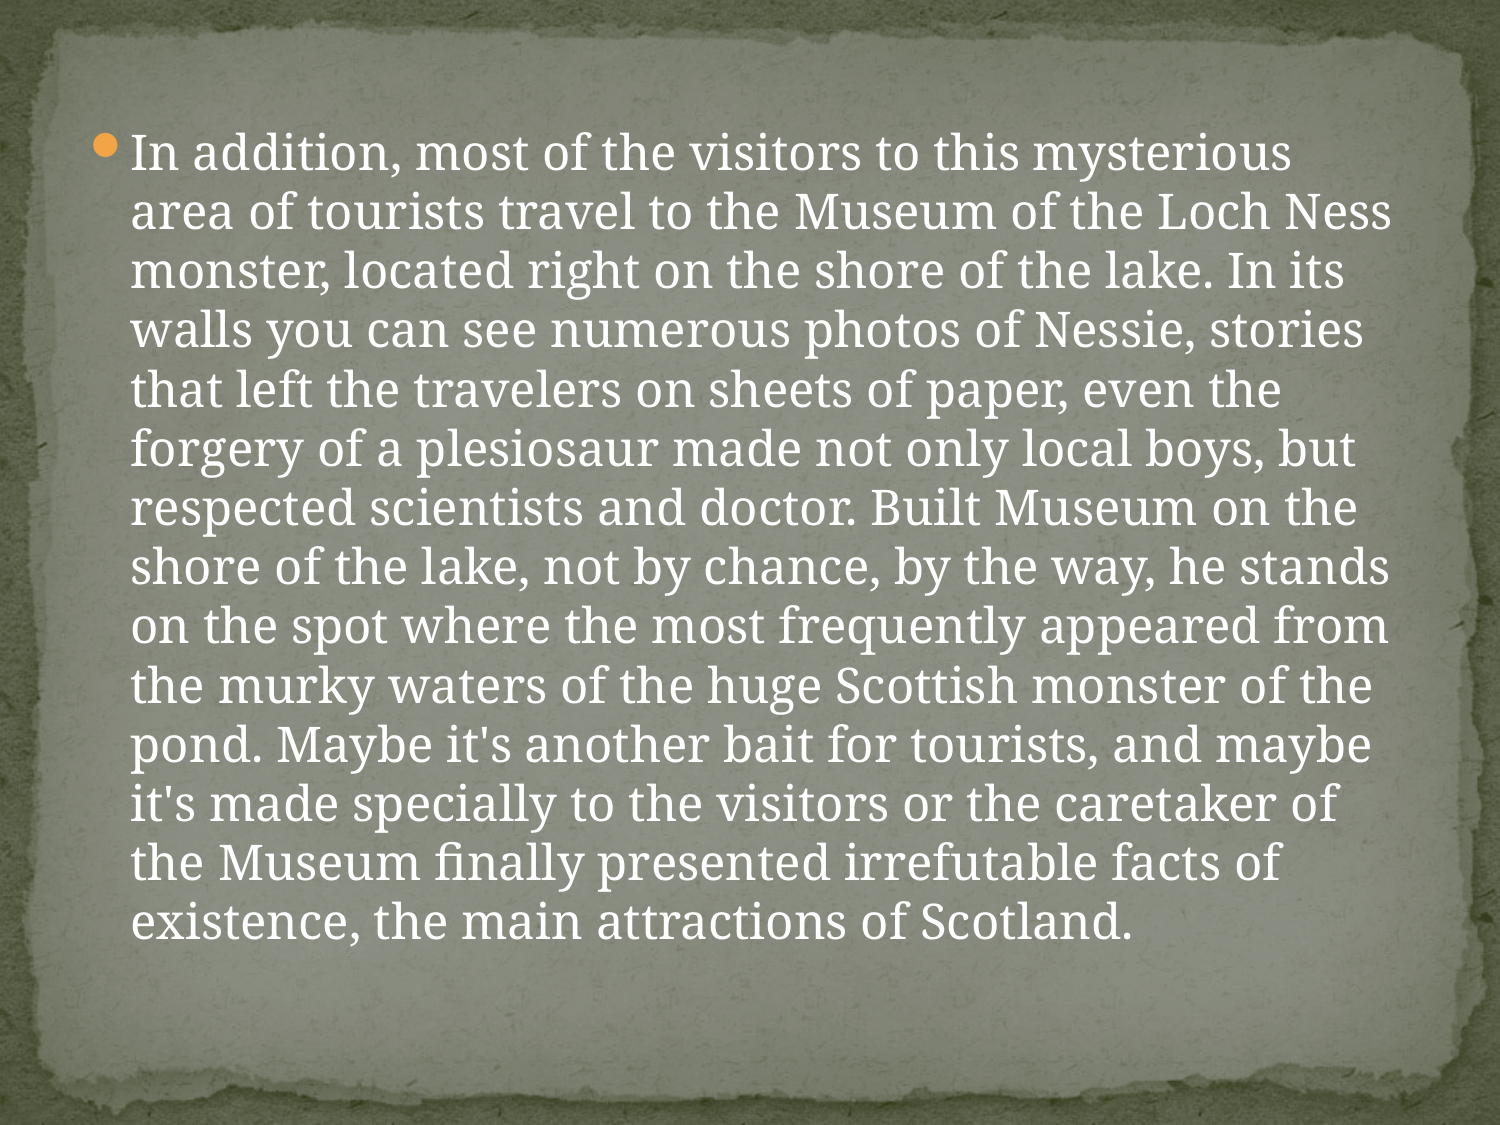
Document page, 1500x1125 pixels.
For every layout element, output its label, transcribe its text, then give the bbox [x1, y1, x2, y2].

list In addition, most of the visitors to this mysterious area of tourists travel to the Museum of the Loch Ness monster, located right on the shore of the lake. In its walls you can see numerous photos of Nessie, stories that left the travelers on sheets of paper, even the forgery of a plesiosaur made not only local boys, but respected scientists and doctor. Built Museum on the shore of the lake, not by chance, by the way, he stands on the spot where the most frequently appeared from the murky waters of the huge Scottish monster of the pond. Maybe it's another bait for tourists, and maybe it's made specially to the visitors or the caretaker of the Museum finally presented irrefutable facts of existence, the main attractions of Scotland. [75, 42, 1425, 1000]
